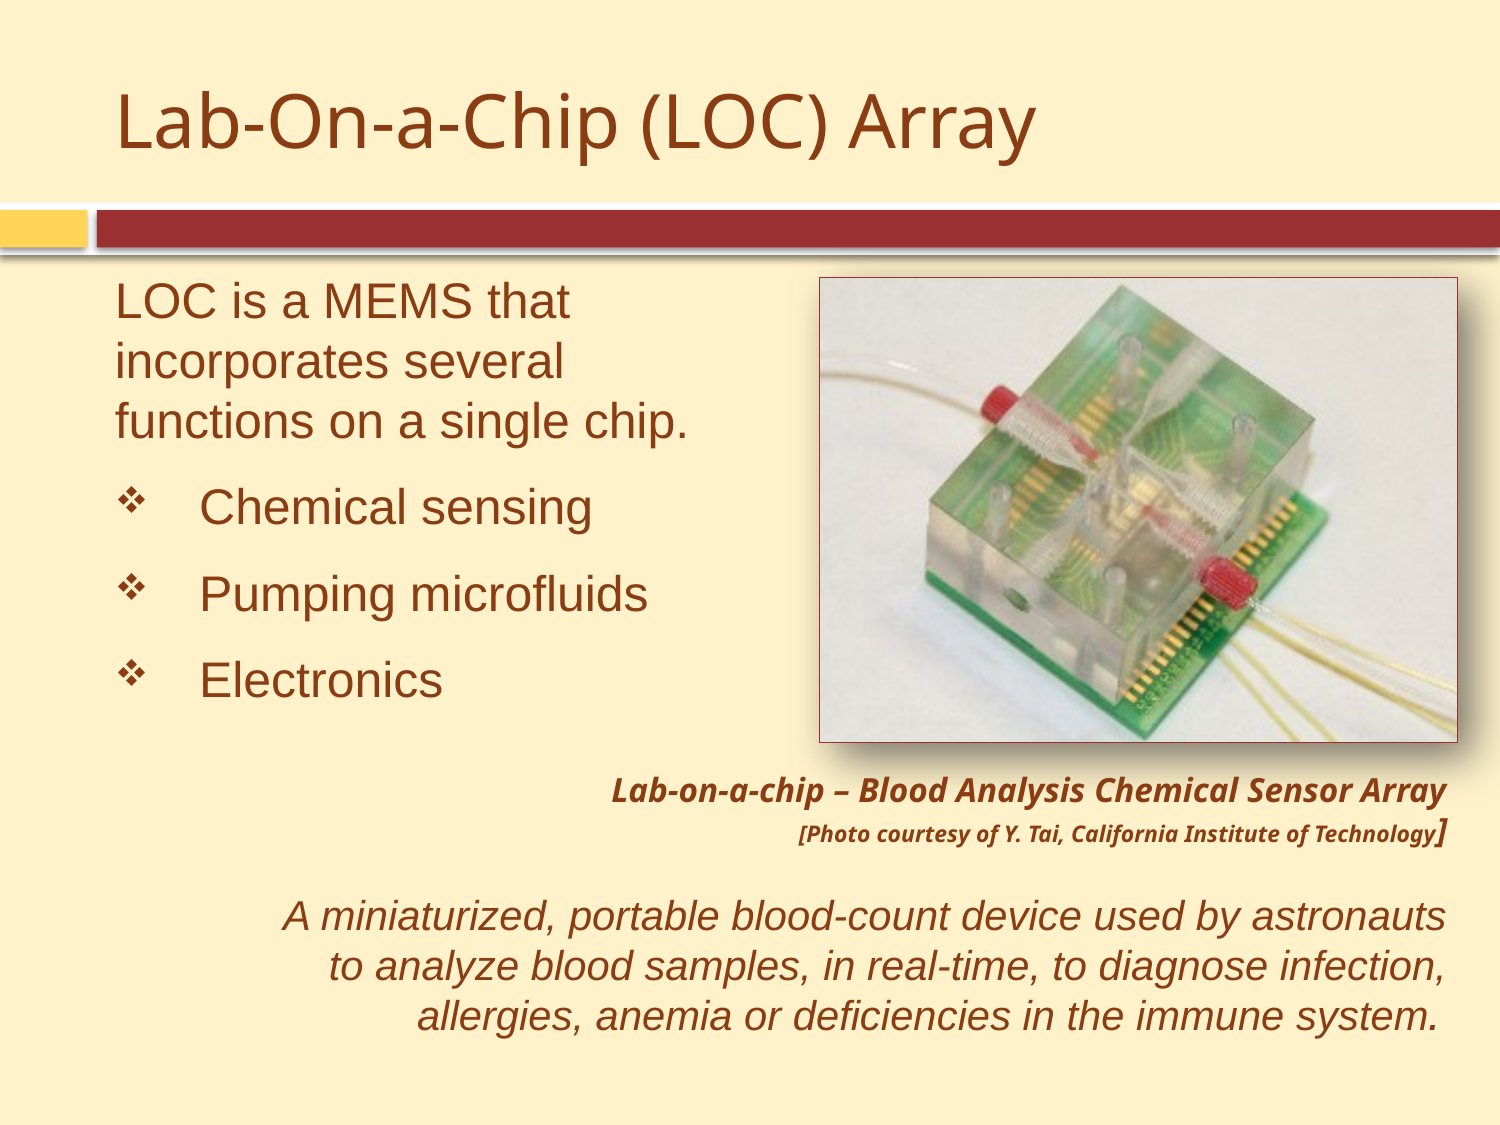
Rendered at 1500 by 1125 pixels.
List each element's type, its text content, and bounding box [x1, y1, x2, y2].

title Lab-On-a-Chip (LOC) Array [99, 37, 1438, 200]
picture [819, 277, 1458, 743]
text_box Lab-on-a-chip – Blood Analysis Chemical Sensor Array [Photo courtesy of Y. Tai, California Institute of Technology] A miniaturized, portable blood-count device used by astronauts to analyze blood samples, in real-time, to diagnose infection, allergies, anemia or deficiencies in the immune system. [229, 761, 1463, 1046]
list LOC is a MEMS that incorporates several functions on a single chip. Chemical sensing Pumping microfluids Electronics [99, 260, 790, 1125]
